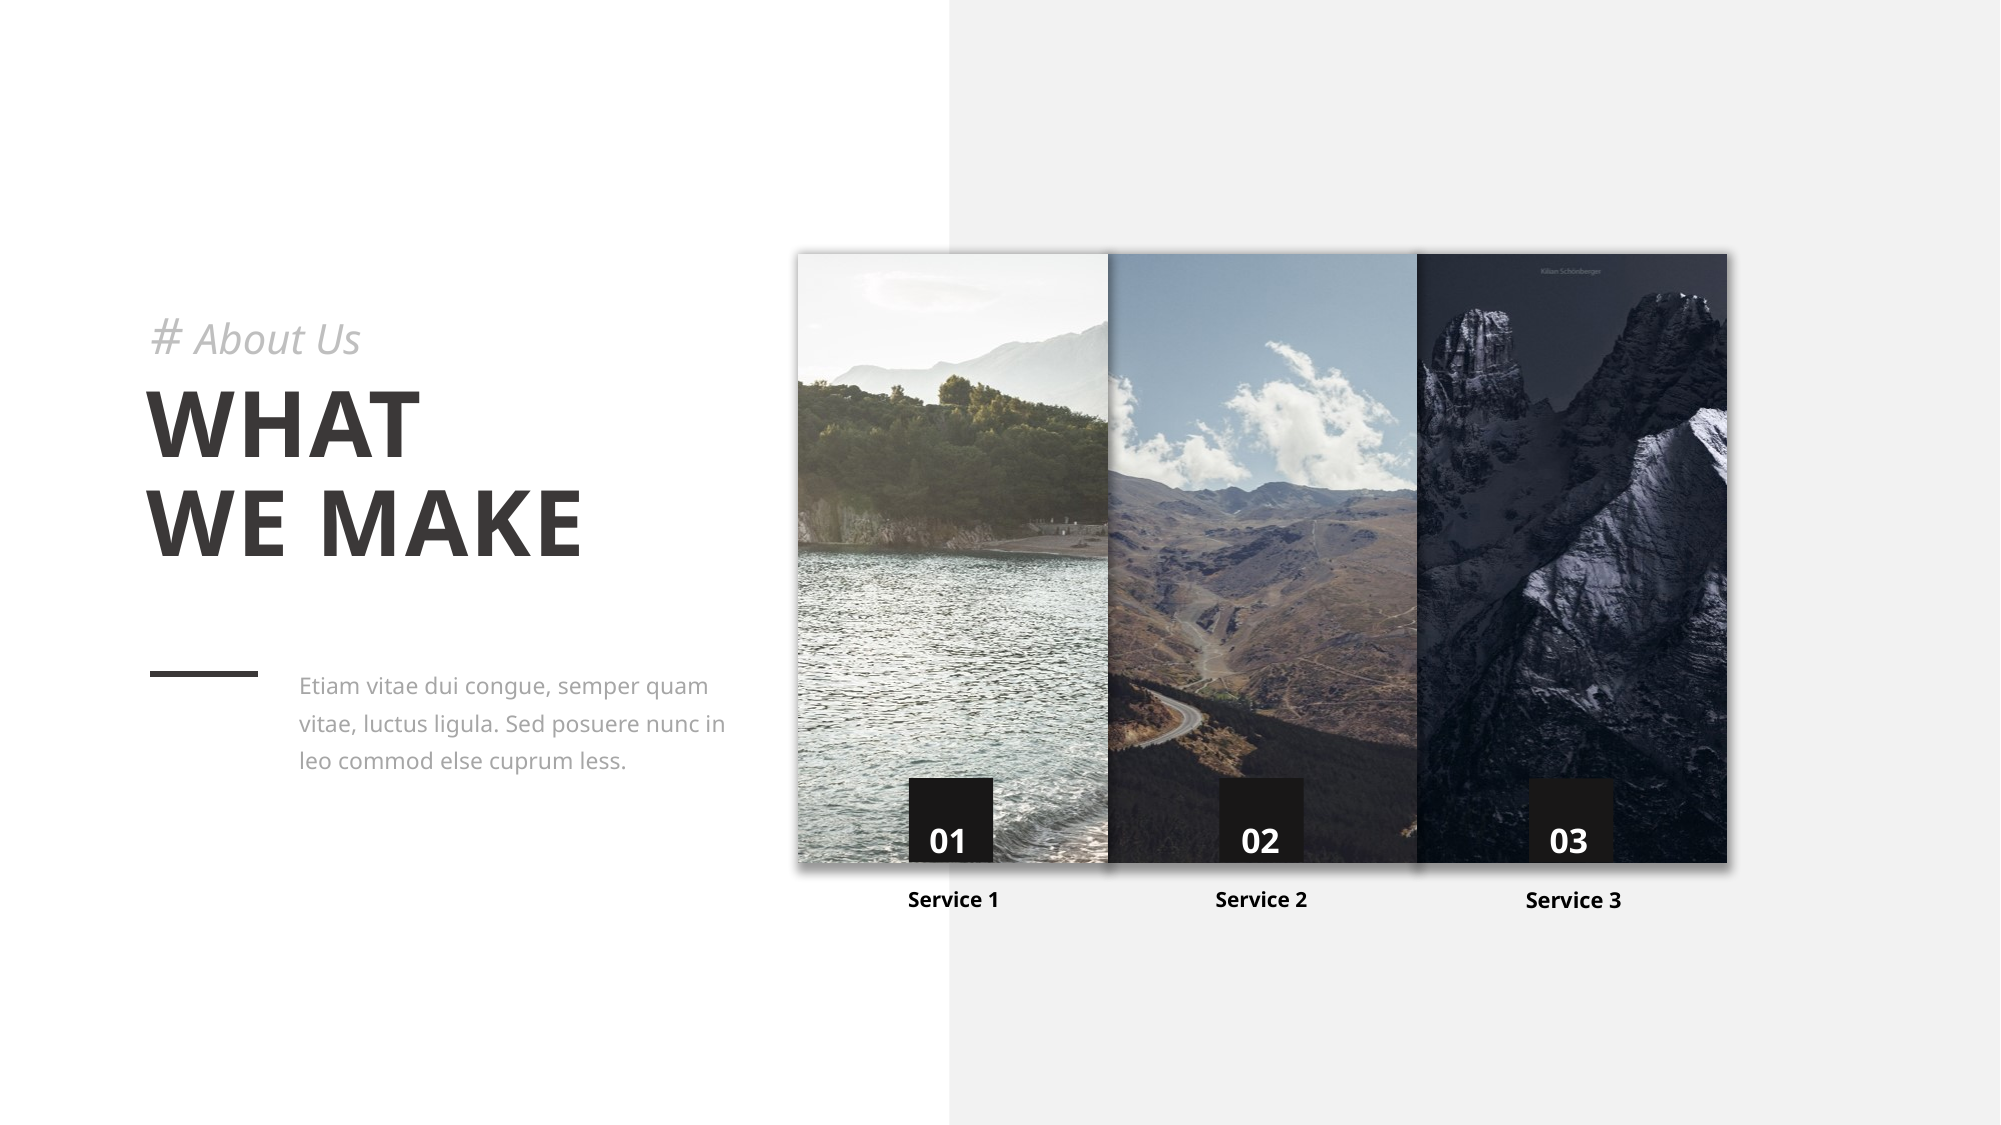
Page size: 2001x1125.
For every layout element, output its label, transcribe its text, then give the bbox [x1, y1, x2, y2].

text_box Service 2 [1200, 878, 1322, 919]
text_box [898, 778, 994, 868]
text_box Etiam vitae dui congue, semper quam vitae, luctus ligula. Sed posuere nunc in leo commod else cuprum less. [284, 654, 750, 894]
picture [798, 254, 1727, 863]
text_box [1519, 778, 1614, 868]
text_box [1210, 778, 1304, 868]
text_box Service 1 [893, 878, 1015, 919]
text_box WHAT WE MAKE [131, 371, 665, 593]
text_box Service 3 [1510, 878, 1637, 920]
text_box # About Us [135, 319, 784, 381]
